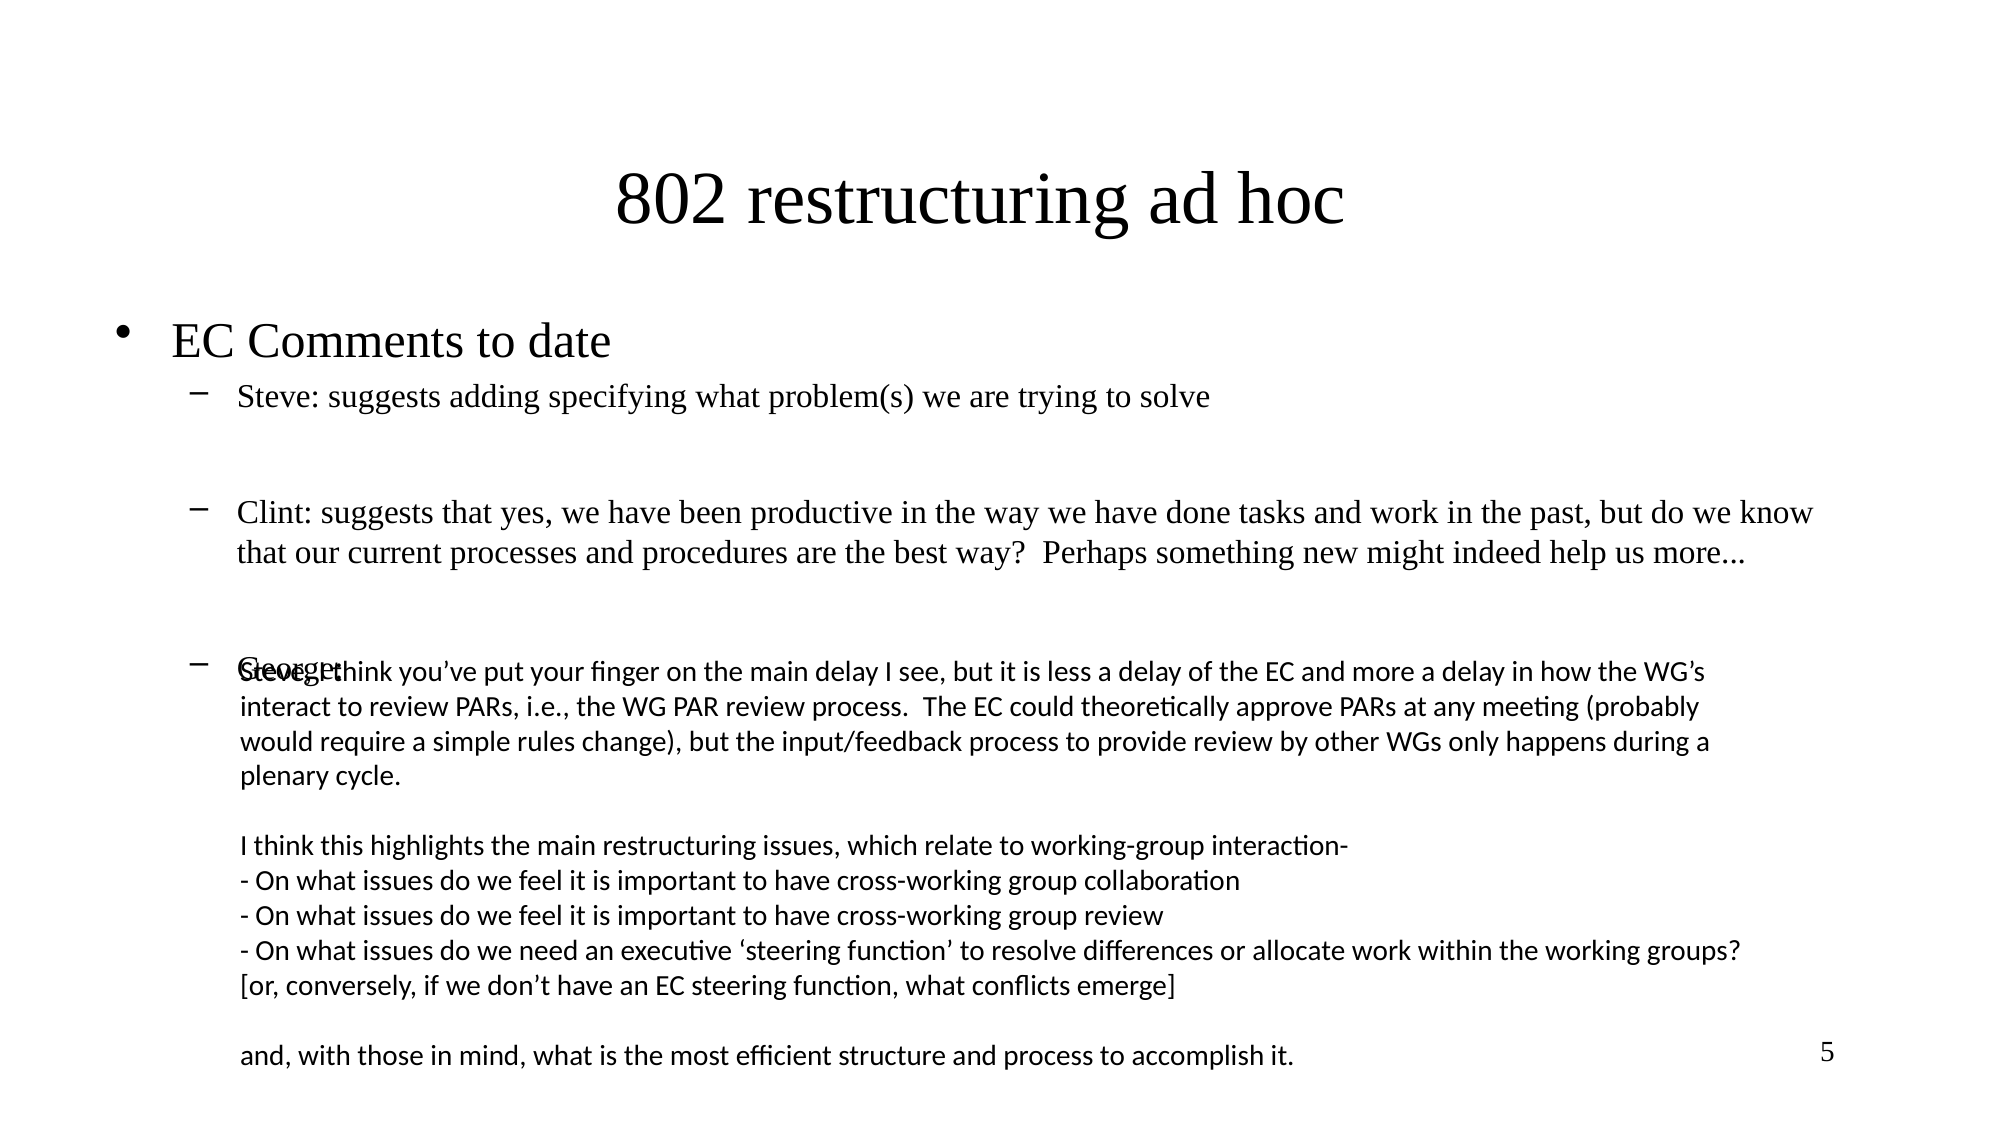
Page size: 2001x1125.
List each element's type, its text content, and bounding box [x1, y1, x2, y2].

list EC Comments to date Steve: suggests adding specifying what problem(s) we are trying to solve Clint: suggests that yes, we have been productive in the way we have done tasks and work in the past, but do we know that our current processes and procedures are the best way? Perhaps something new might indeed help us more... George: [99, 299, 1888, 1063]
title 802 restructuring ad hoc [62, 99, 1901, 288]
slide_number 5 [1433, 1024, 1851, 1101]
text_box Steve, I think you’ve put your finger on the main delay I see, but it is less a delay of the EC and more a delay in how the WG’s interact to review PARs, i.e., the WG PAR review process. The EC could theoretically approve PARs at any meeting (probably would require a simple rules change), but the input/feedback process to provide review by other WGs only happens during a plenary cycle. I think this highlights the main restructuring issues, which relate to working-group interaction- - On what issues do we feel it is important to have cross-working group collaboration - On what issues do we feel it is important to have cross-working group review - On what issues do we need an executive ‘steering function’ to resolve differences or allocate work within the working groups? [or, conversely, if we don’t have an EC steering function, what conflicts emerge] and, with those in mind, what is the most efficient structure and process to accomplish it. [224, 644, 1788, 1079]
